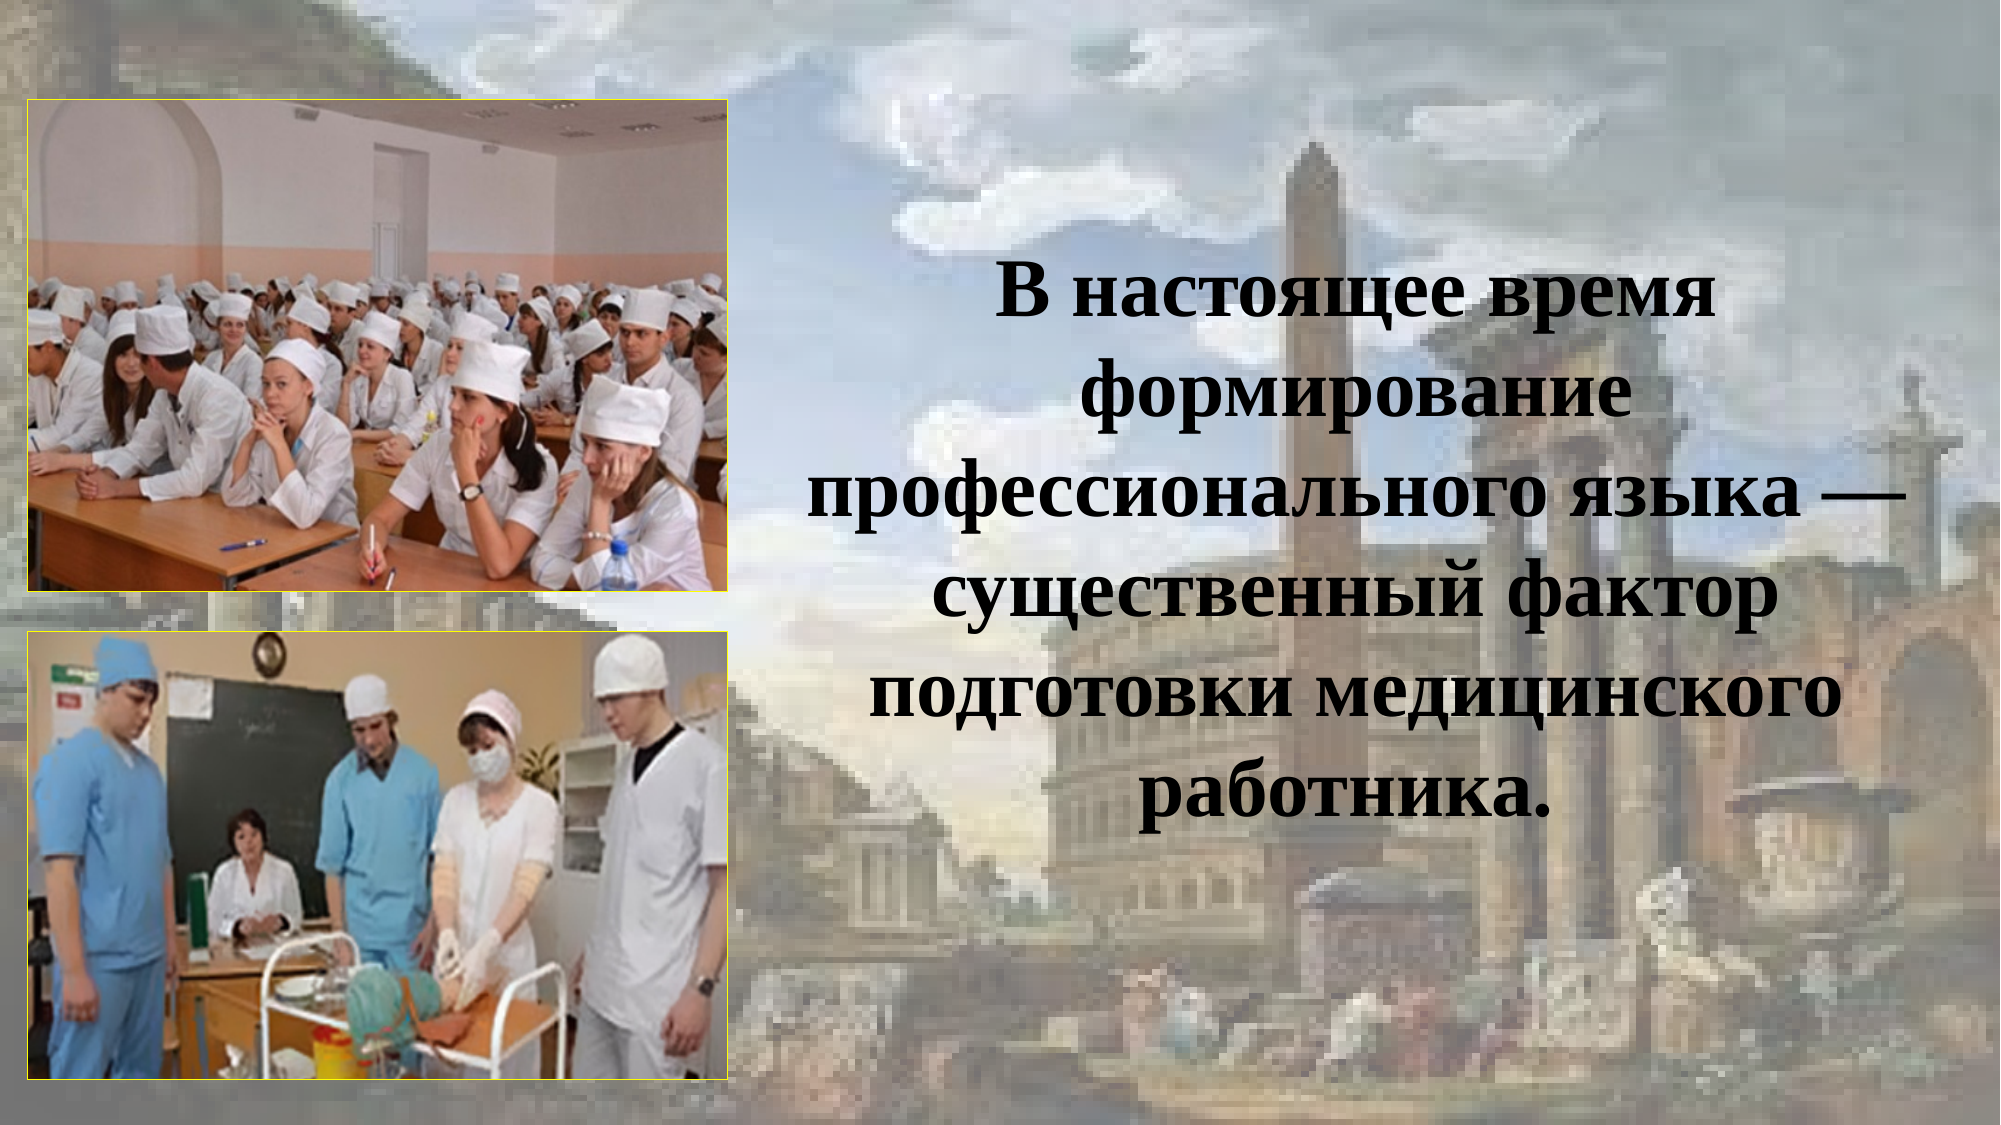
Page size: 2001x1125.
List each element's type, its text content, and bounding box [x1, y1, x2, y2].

picture [26, 630, 728, 1080]
title В настоящее время формирование профессионального языка — существенный фактор подготовки медицинского работника. [777, 33, 1936, 1034]
picture [26, 99, 728, 592]
